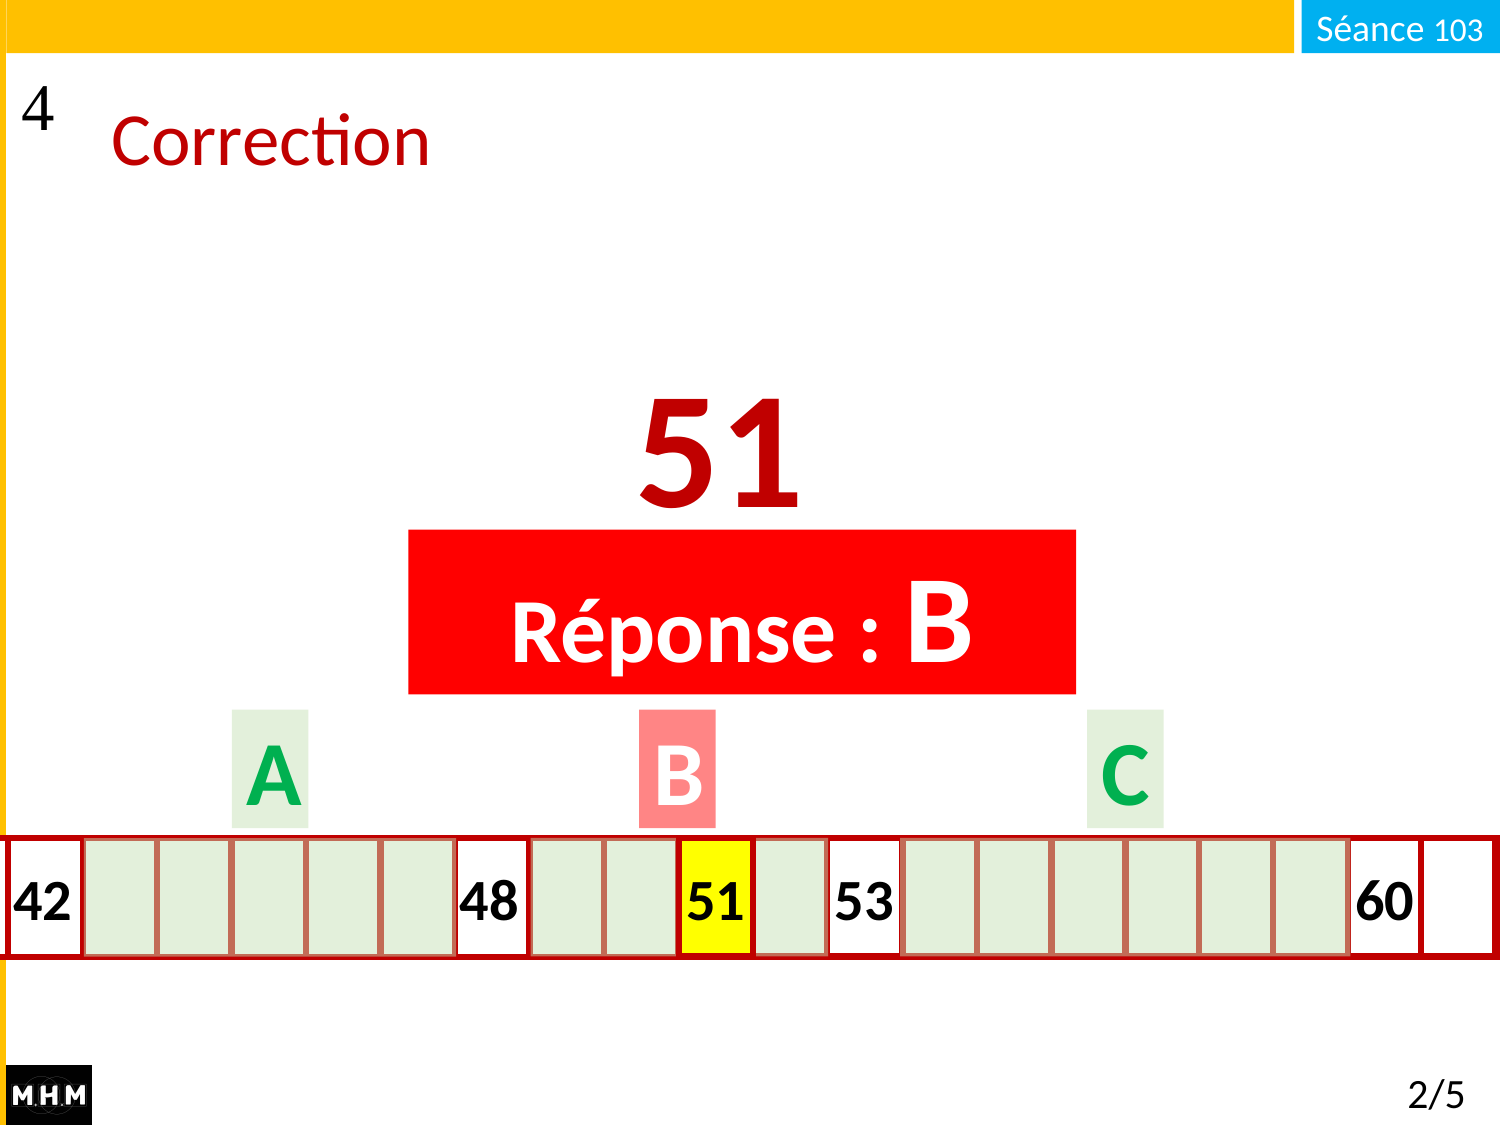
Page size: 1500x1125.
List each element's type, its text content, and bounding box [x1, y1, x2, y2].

text_box Réponse : B [408, 529, 1077, 695]
list 2/5 [1373, 1064, 1500, 1125]
text_box 51 [610, 333, 829, 529]
picture [6, 1065, 92, 1125]
title Correction [96, 60, 1391, 223]
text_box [0, 838, 1500, 957]
text_box C [1086, 709, 1165, 829]
text_box B [638, 709, 717, 829]
text_box A [231, 709, 309, 829]
